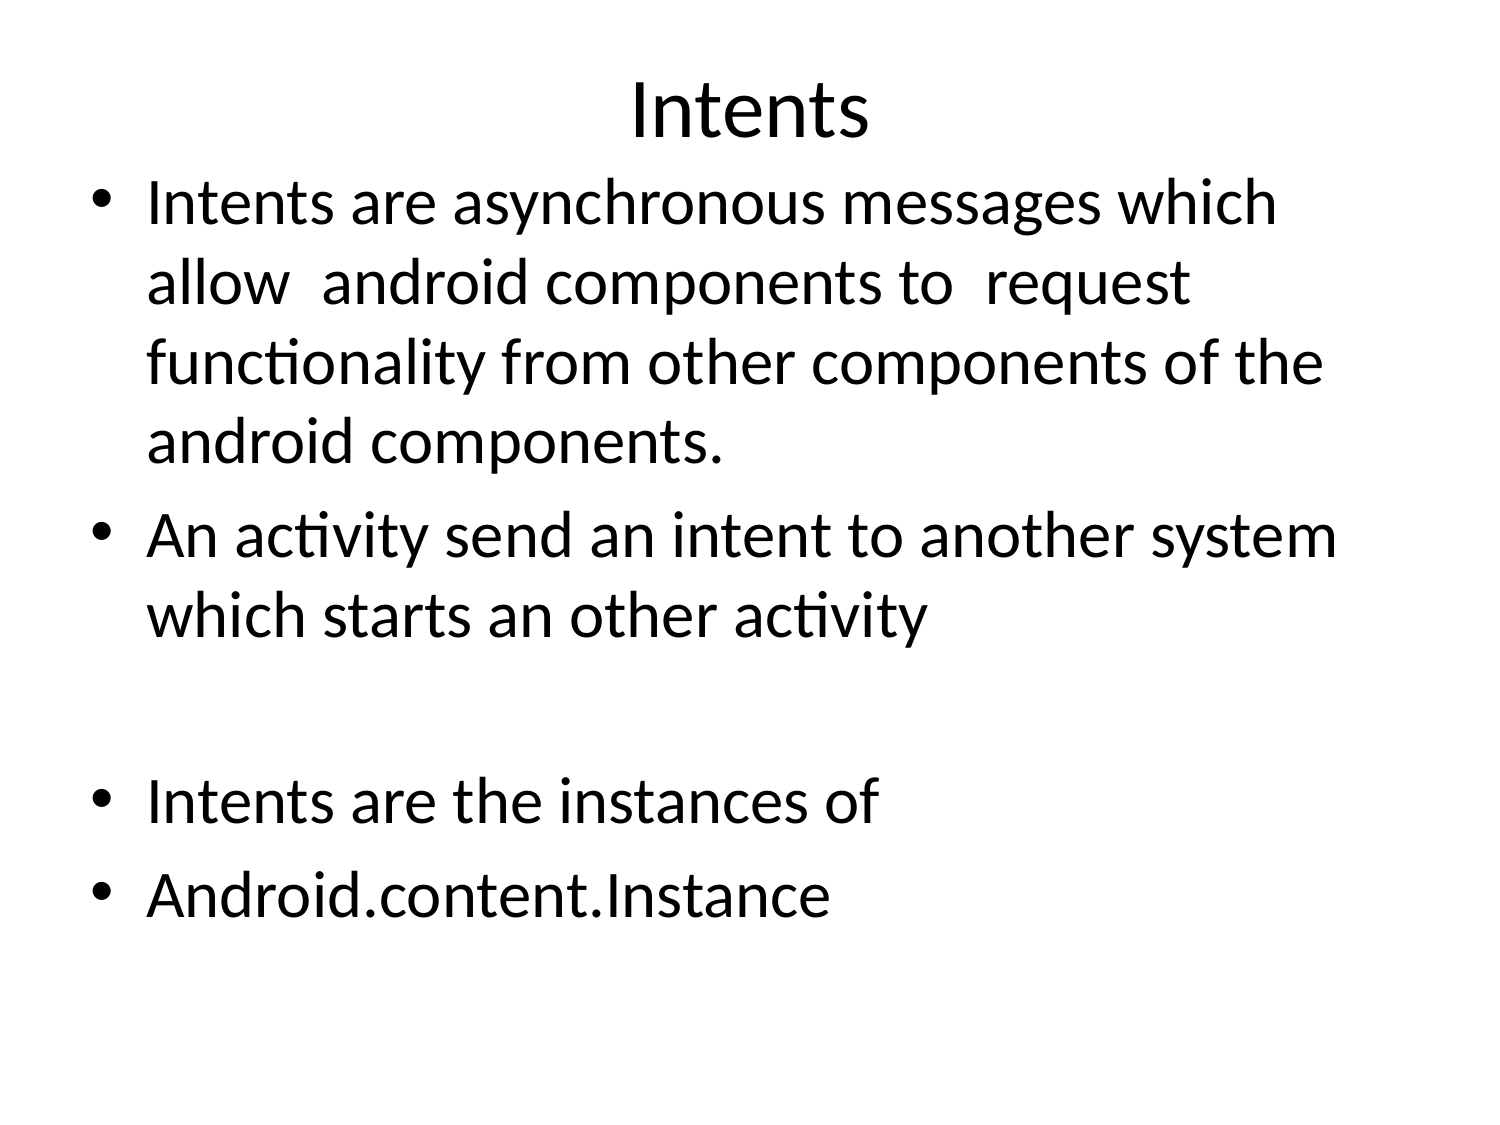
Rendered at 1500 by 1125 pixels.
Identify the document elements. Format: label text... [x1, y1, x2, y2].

list Intents are asynchronous messages which allow android components to request functionality from other components of the android components. An activity send an intent to another system which starts an other activity Intents are the instances of Android.content.Instance [75, 149, 1425, 1005]
title Intents [75, 45, 1425, 149]
